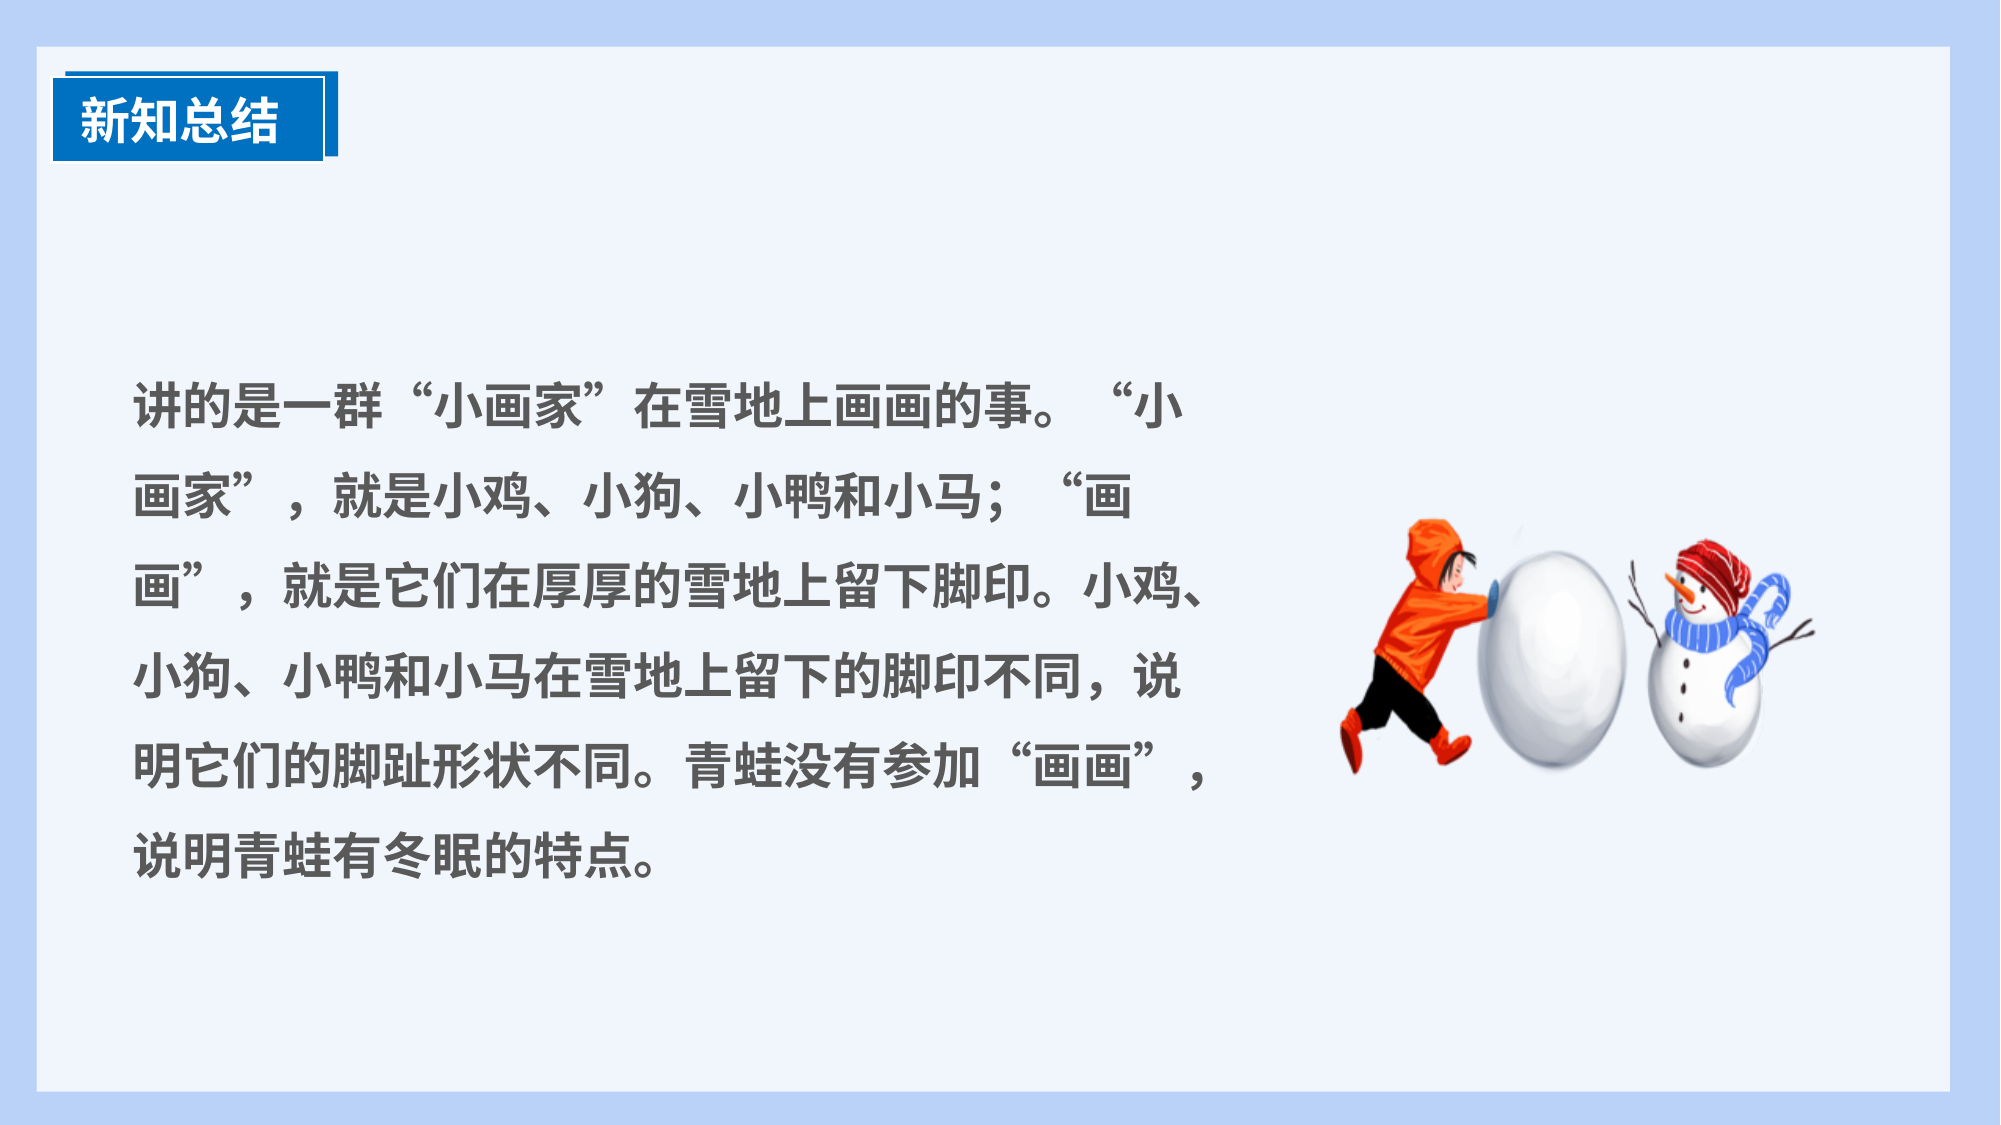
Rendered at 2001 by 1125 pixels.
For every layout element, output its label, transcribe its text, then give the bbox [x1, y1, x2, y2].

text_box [51, 71, 339, 163]
text_box 讲的是一群“小画家”在雪地上画画的事。“小画家”，就是小鸡、小狗、小鸭和小马；“画画”，就是它们在厚厚的雪地上留下脚印。小鸡、小狗、小鸭和小马在雪地上留下的脚印不同，说明它们的脚趾形状不同。青蛙没有参加“画画”，说明青蛙有冬眠的特点。 [118, 336, 1225, 892]
picture [1298, 477, 1816, 840]
text_box [36, 46, 1951, 1093]
